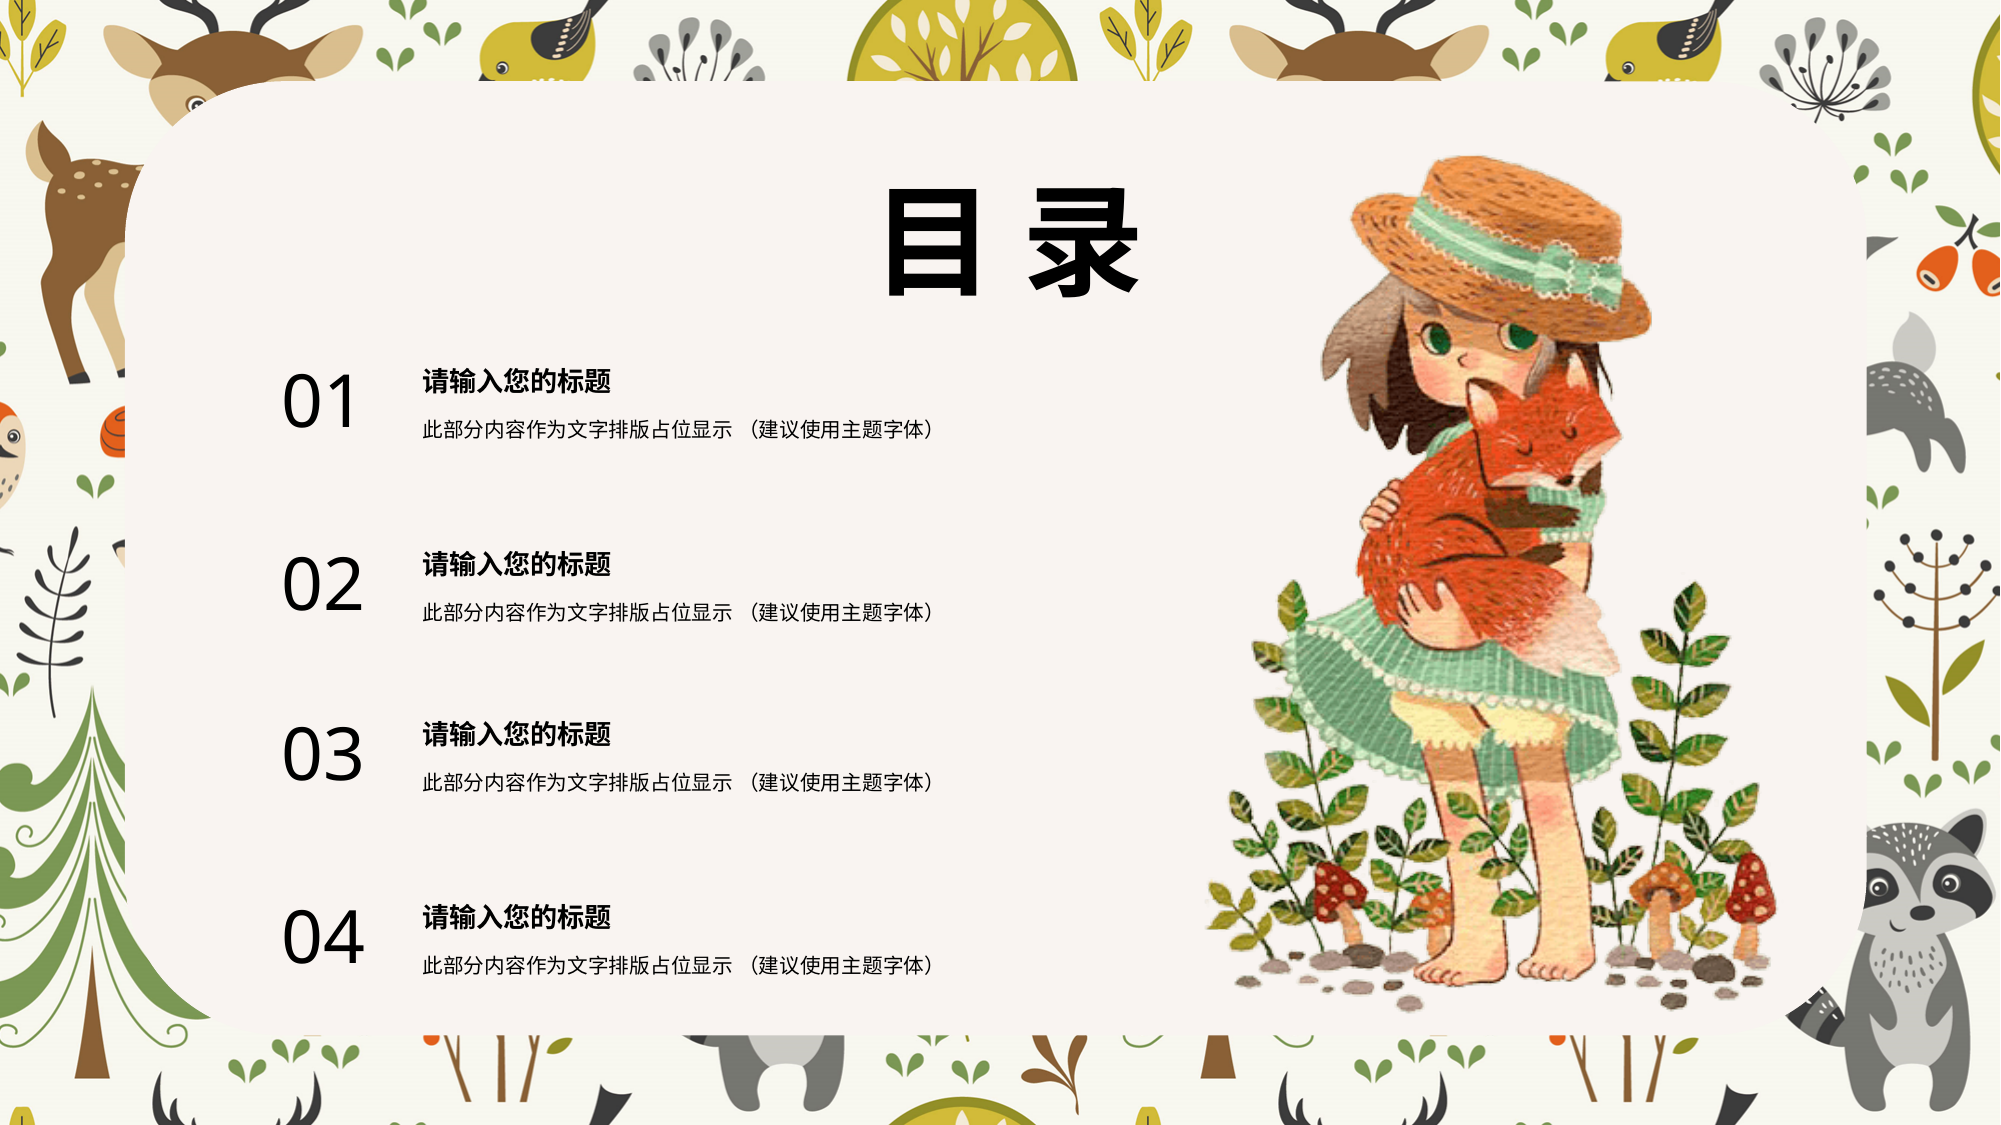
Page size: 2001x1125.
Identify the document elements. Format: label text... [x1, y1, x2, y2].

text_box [252, 305, 994, 468]
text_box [252, 841, 994, 1005]
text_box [252, 658, 994, 821]
text_box 目 录 [857, 156, 1199, 319]
picture [0, 0, 2000, 1125]
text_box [252, 488, 994, 651]
